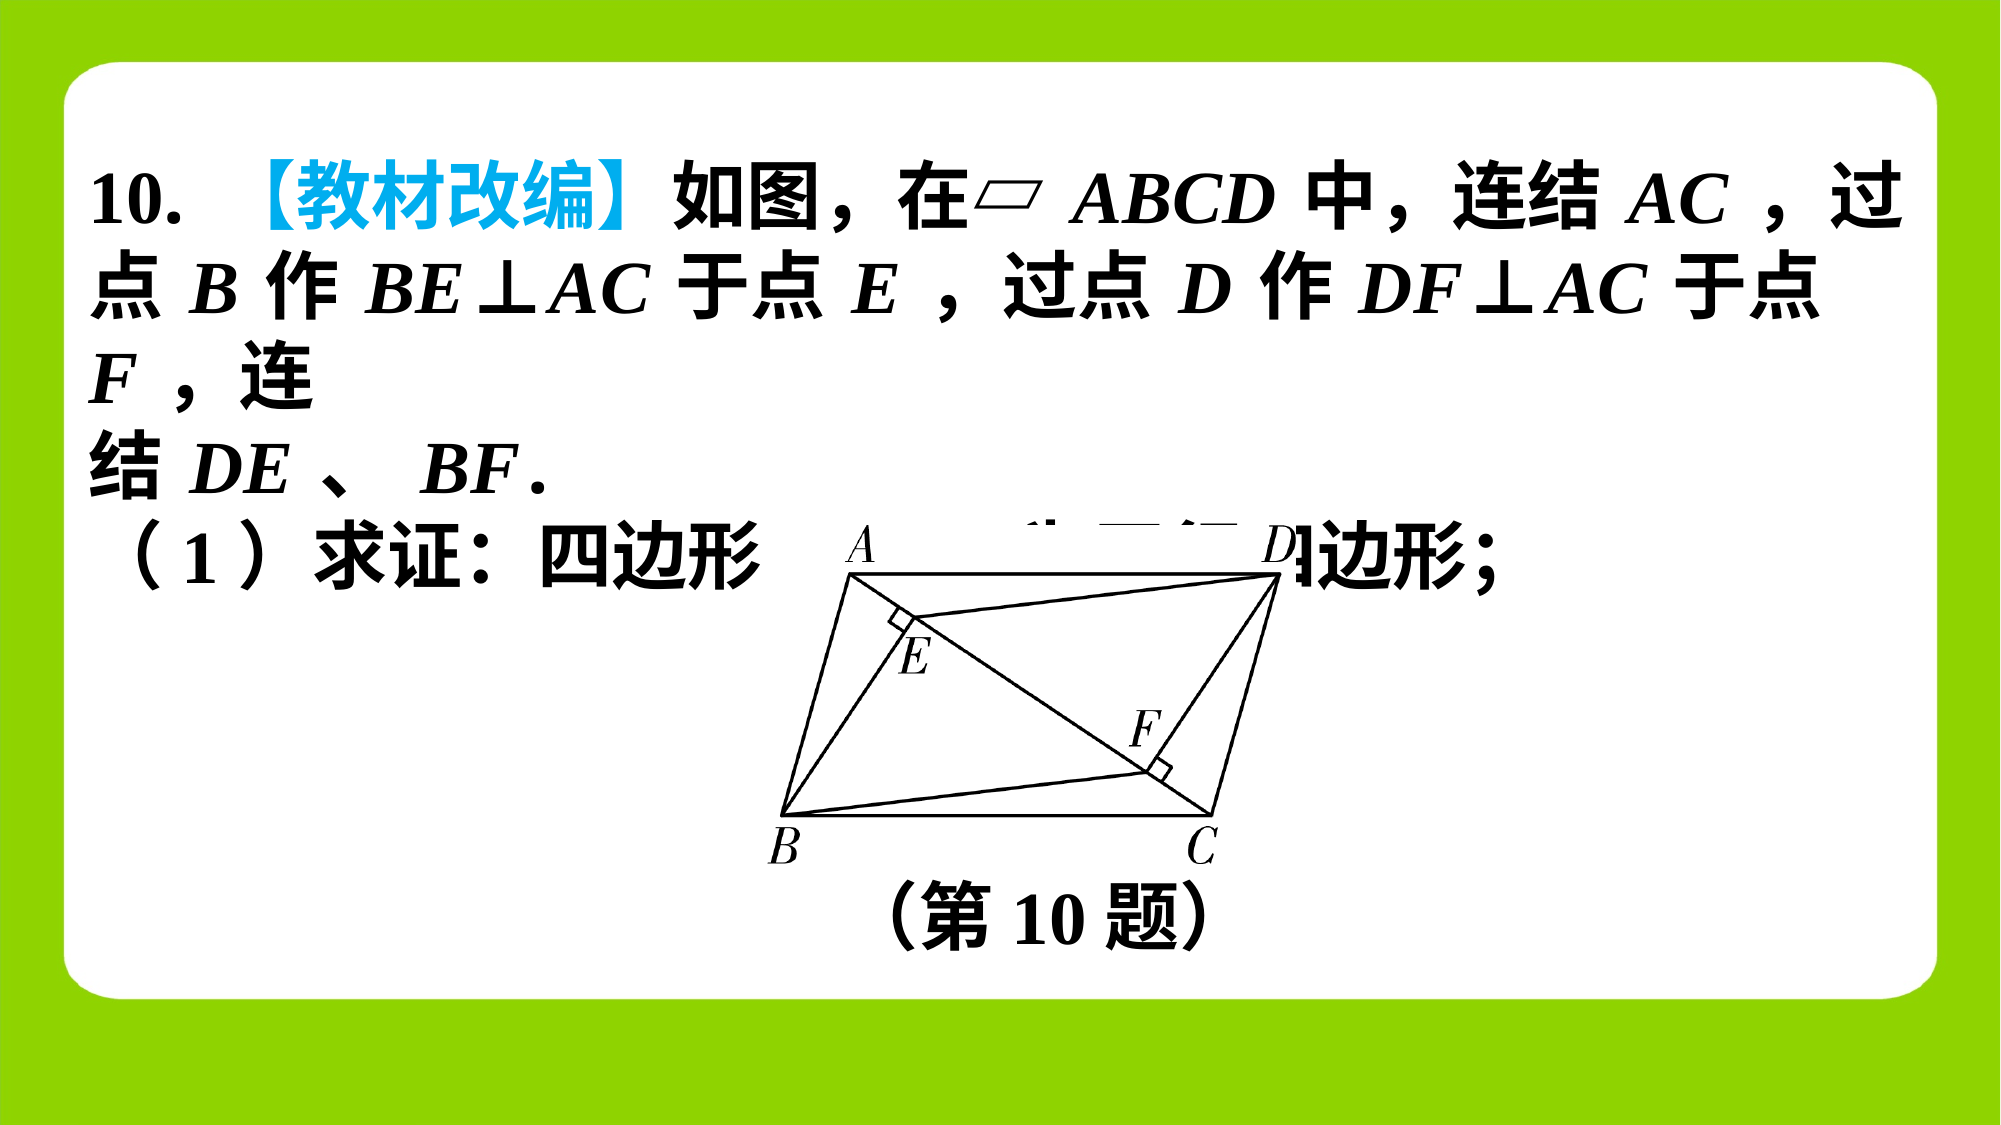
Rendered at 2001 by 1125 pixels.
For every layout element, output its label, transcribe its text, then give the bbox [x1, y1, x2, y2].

picture [0, 0, 2001, 1125]
text_box 10. 【教材改编】如图，在▱ABCD中，连结AC，过 点B作BE⊥AC于点E，过点D作DF⊥AC于点F，连 结DE、BF. （1）求证：四边形BEDF为平行四边形； [88, 149, 1974, 513]
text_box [767, 525, 1296, 961]
